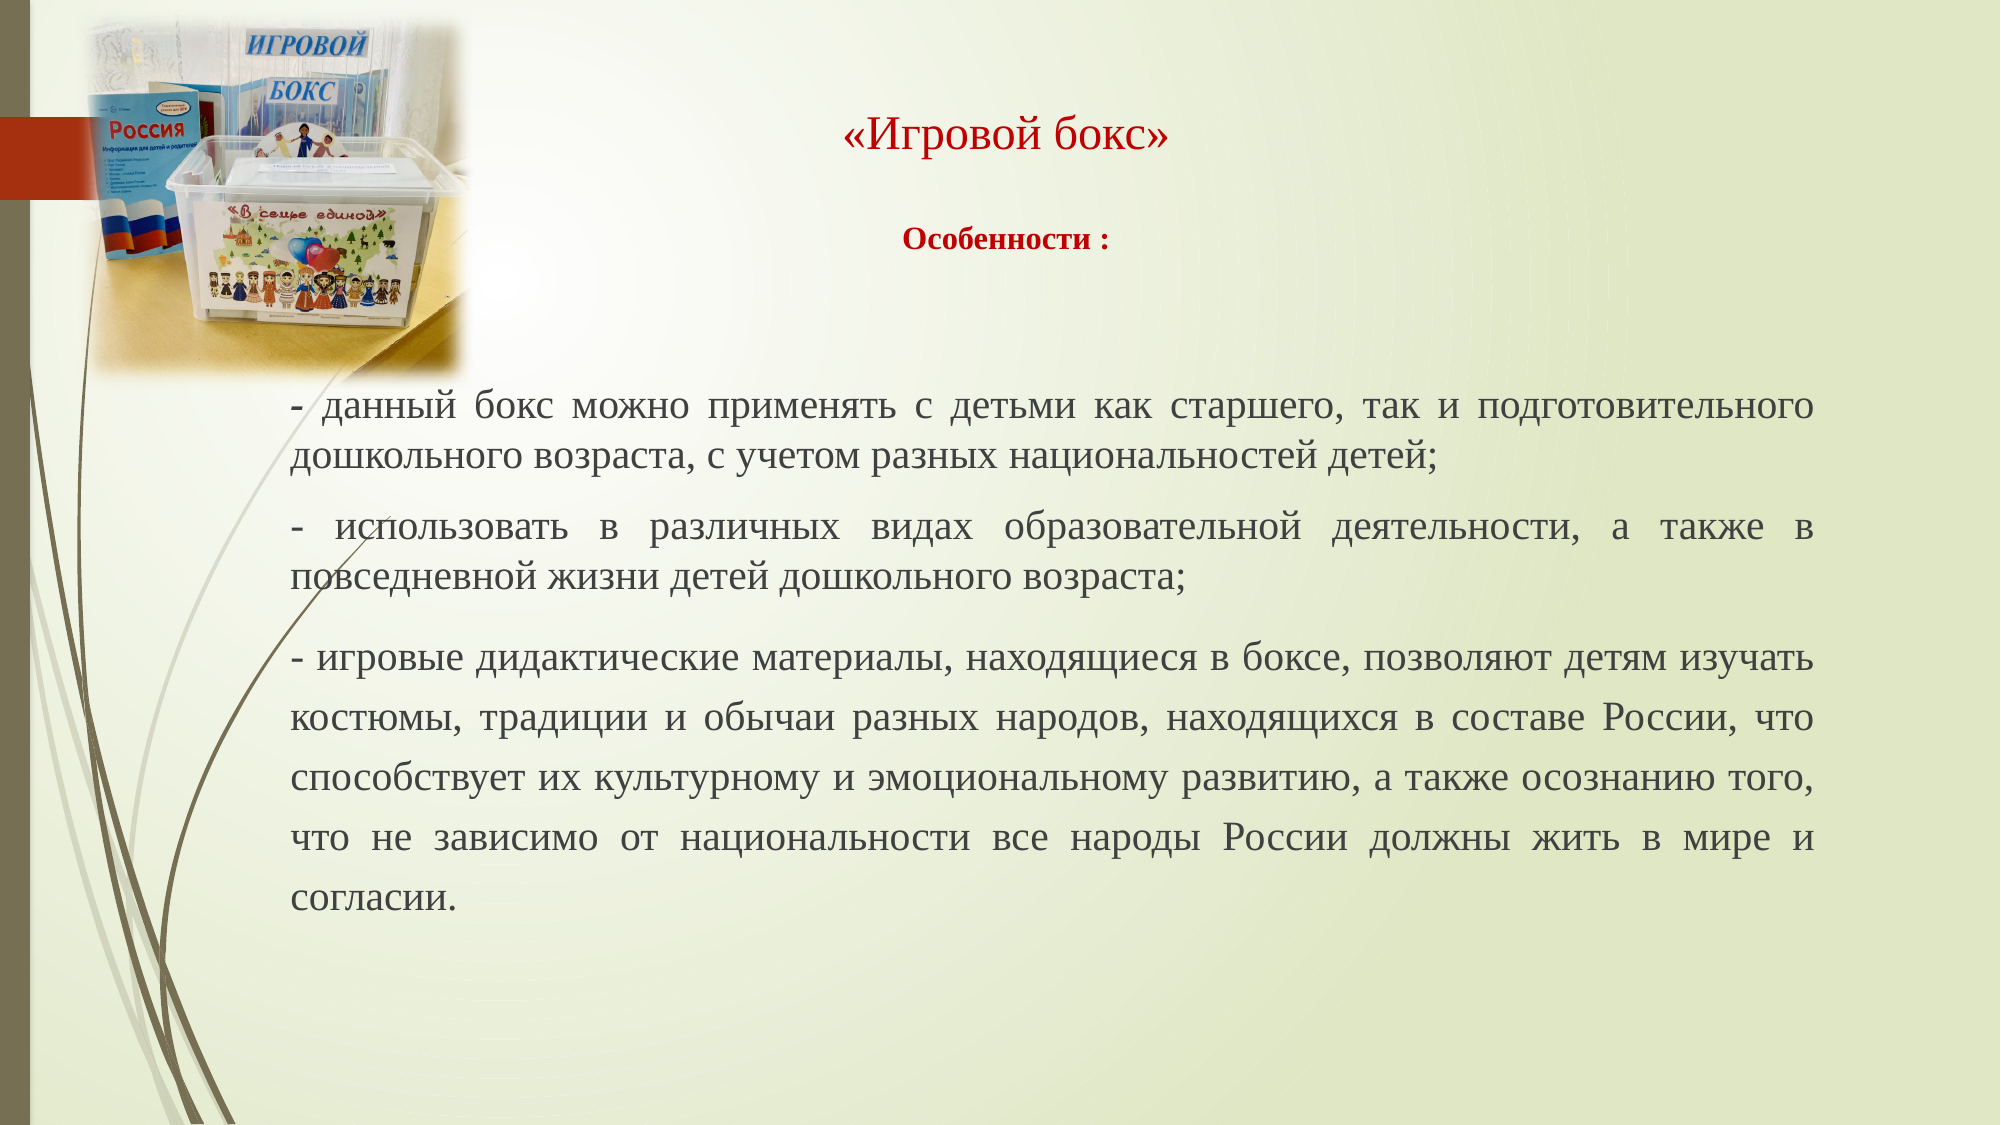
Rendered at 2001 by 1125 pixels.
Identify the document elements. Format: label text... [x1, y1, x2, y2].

list - данный бокс можно применять с детьми как старшего, так и подготовительного дошкольного возраста, с учетом разных национальностей детей; - использовать в различных видах образовательной деятельности, а также в повседневной жизни детей дошкольного возраста; - игровые дидактические материалы, находящиеся в боксе, позволяют детям изучать костюмы, традиции и обычаи разных народов, находящихся в составе России, что способствует их культурному и эмоциональному развитию, а также осознанию того, что не зависимо от национальности все народы России должны жить в мире и согласии. [275, 369, 1831, 1029]
picture [76, 8, 475, 390]
title «Игровой бокс» Особенности : [478, 93, 1738, 305]
